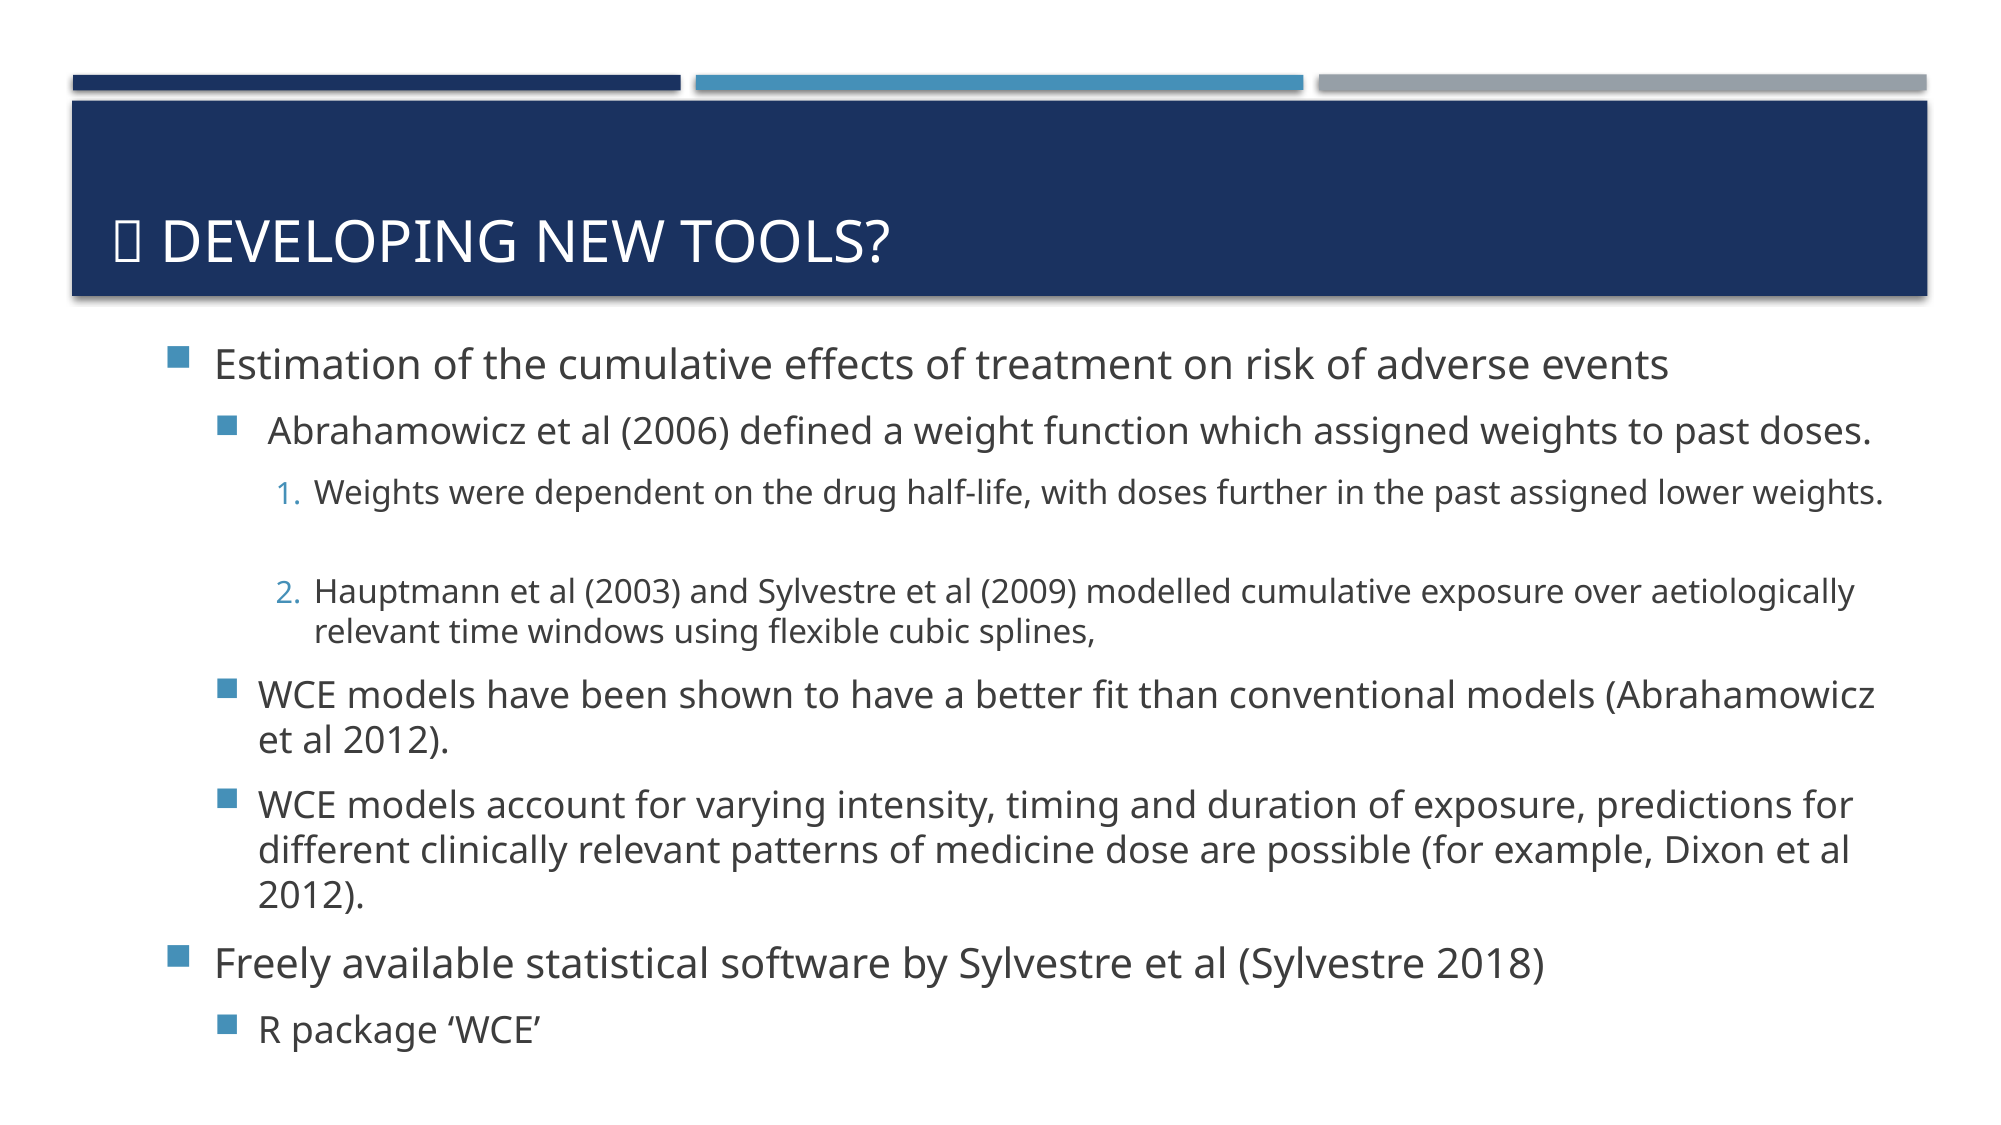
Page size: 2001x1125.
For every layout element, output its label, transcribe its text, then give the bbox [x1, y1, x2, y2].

title  DEVELOPING New Tools? [95, 115, 1905, 282]
list Estimation of the cumulative effects of treatment on risk of adverse events Abrahamowicz et al (2006) defined a weight function which assigned weights to past doses. Weights were dependent on the drug half-life, with doses further in the past assigned lower weights. Hauptmann et al (2003) and Sylvestre et al (2009) modelled cumulative exposure over aetiologically relevant time windows using flexible cubic splines, WCE models have been shown to have a better fit than conventional models (Abrahamowicz et al 2012). WCE models account for varying intensity, timing and duration of exposure, predictions for different clinically relevant patterns of medicine dose are possible (for example, Dixon et al 2012). Freely available statistical software by Sylvestre et al (Sylvestre 2018) R package ‘WCE’ [95, 357, 1905, 1032]
